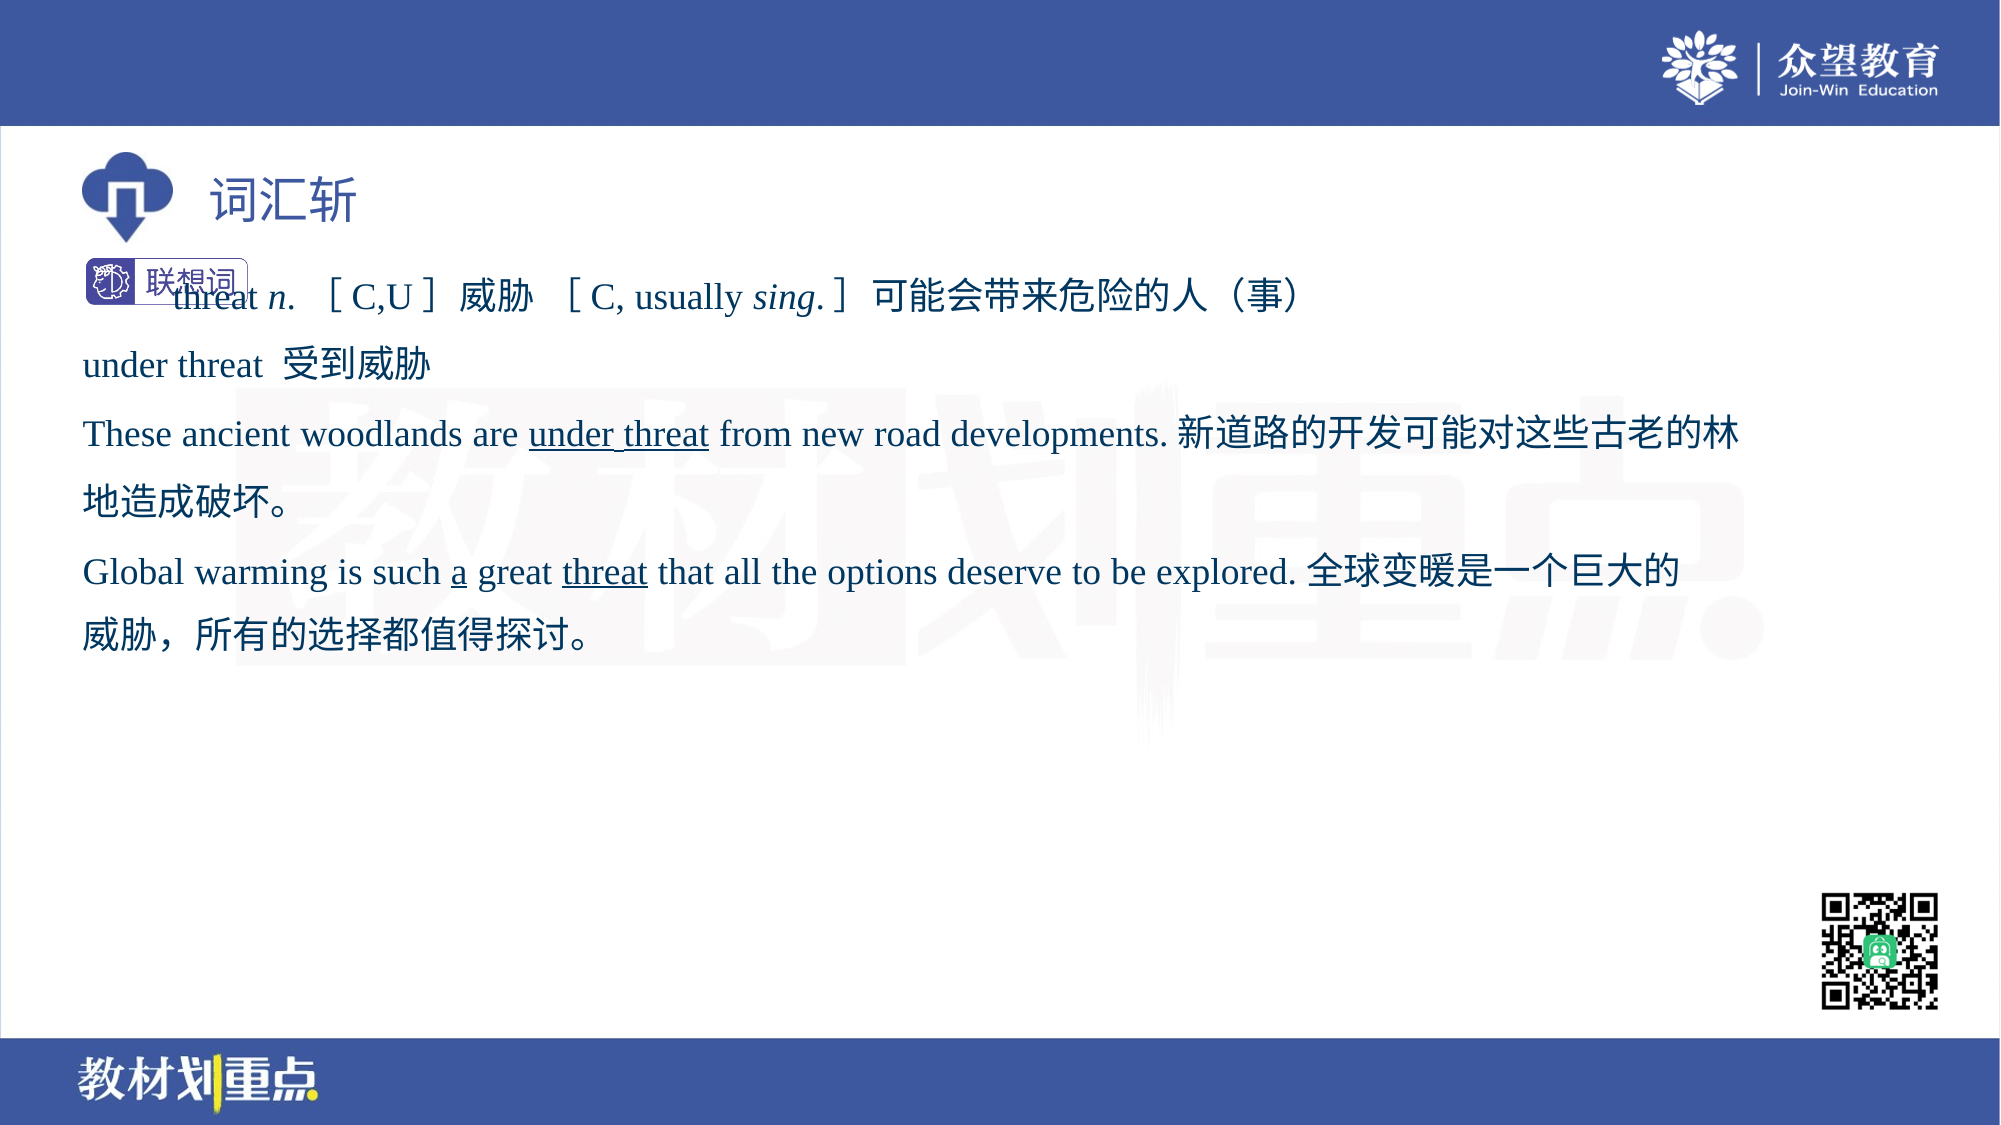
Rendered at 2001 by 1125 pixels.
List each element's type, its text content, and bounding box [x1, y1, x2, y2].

picture [0, 0, 2000, 1125]
text_box threat n.［C,U］威胁 ［C, usually sing.］可能会带来危险的人（事） under threat 受到威胁 These ancient woodlands are under threat from new road developments.新道路的开发可能对这些古老的林 地造成破坏。 Global warming is such a great threat that all the options deserve to be explored.全球变暖是一个巨大的 威胁，所有的选择都值得探讨。 [82, 247, 1817, 650]
